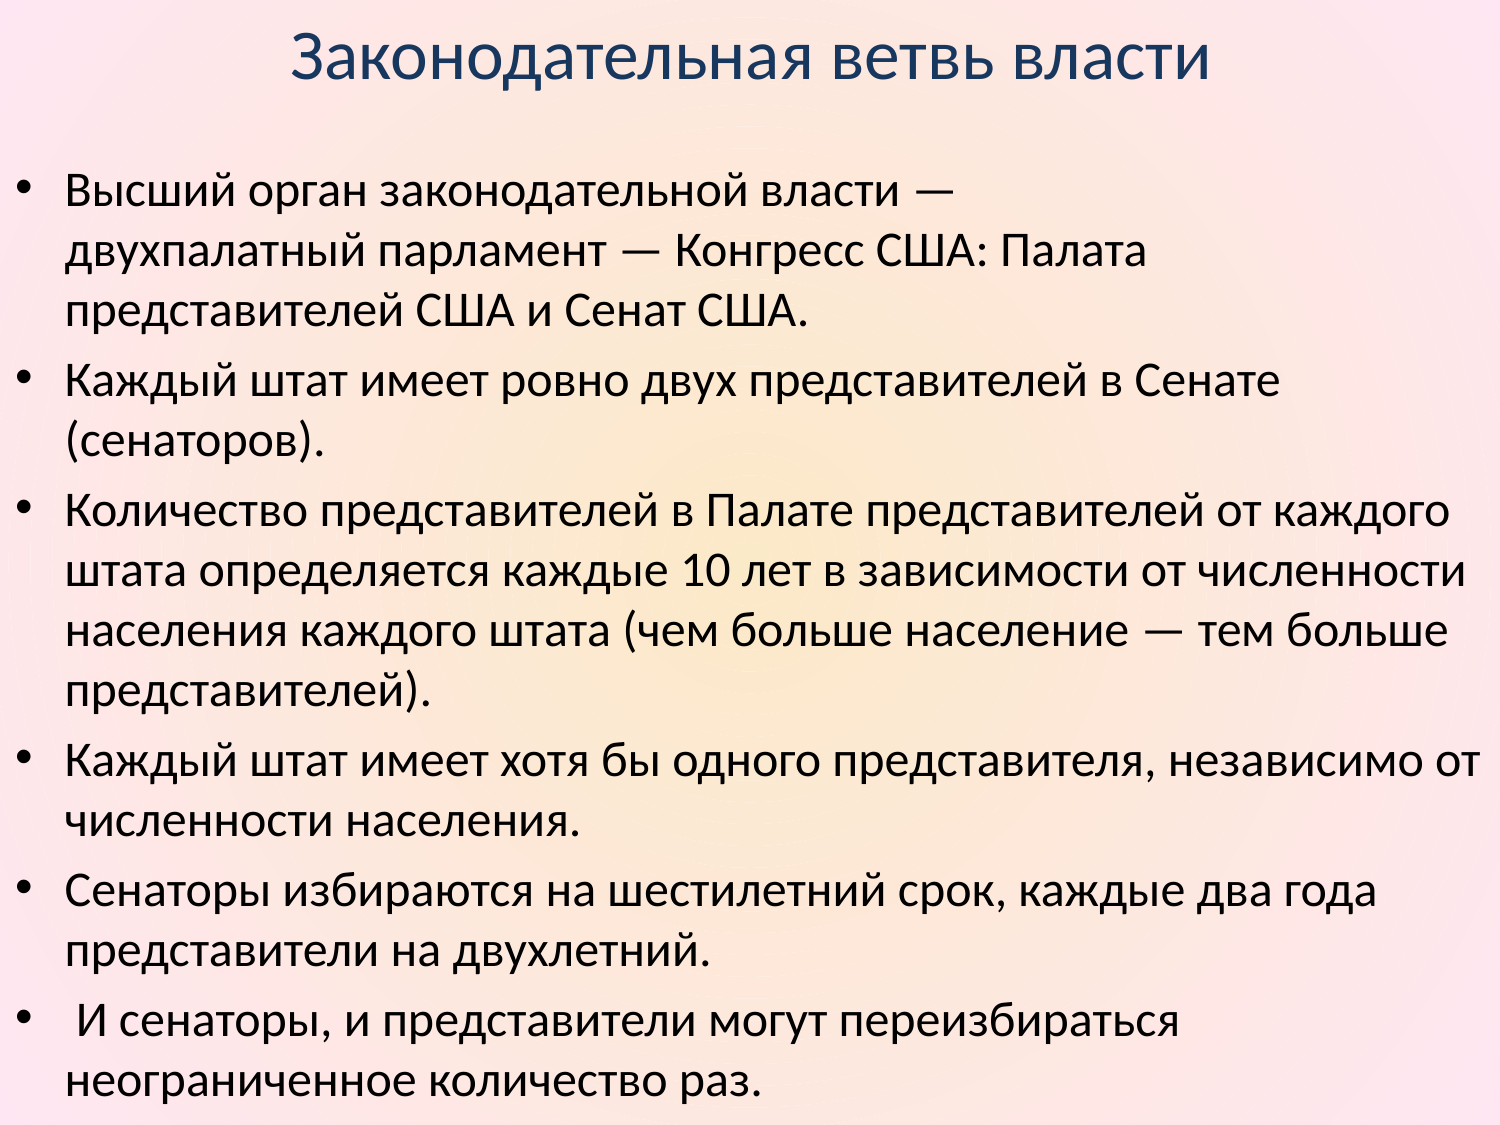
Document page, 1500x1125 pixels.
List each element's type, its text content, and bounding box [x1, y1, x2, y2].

list Высший орган законодательной власти — двухпалатный парламент — Конгресс США: Палата представителей США и Сенат США. Каждый штат имеет ровно двух представителей в Сенате (сенаторов). Количество представителей в Палате представителей от каждого штата определяется каждые 10 лет в зависимости от численности населения каждого штата (чем больше население — тем больше представителей). Каждый штат имеет хотя бы одного представителя, независимо от численности населения. Сенаторы избираются на шестилетний срок, каждые два года представители на двухлетний. И сенаторы, и представители могут переизбираться неограниченное количество раз. [0, 149, 1500, 1125]
title Законодательная ветвь власти [76, 0, 1427, 149]
